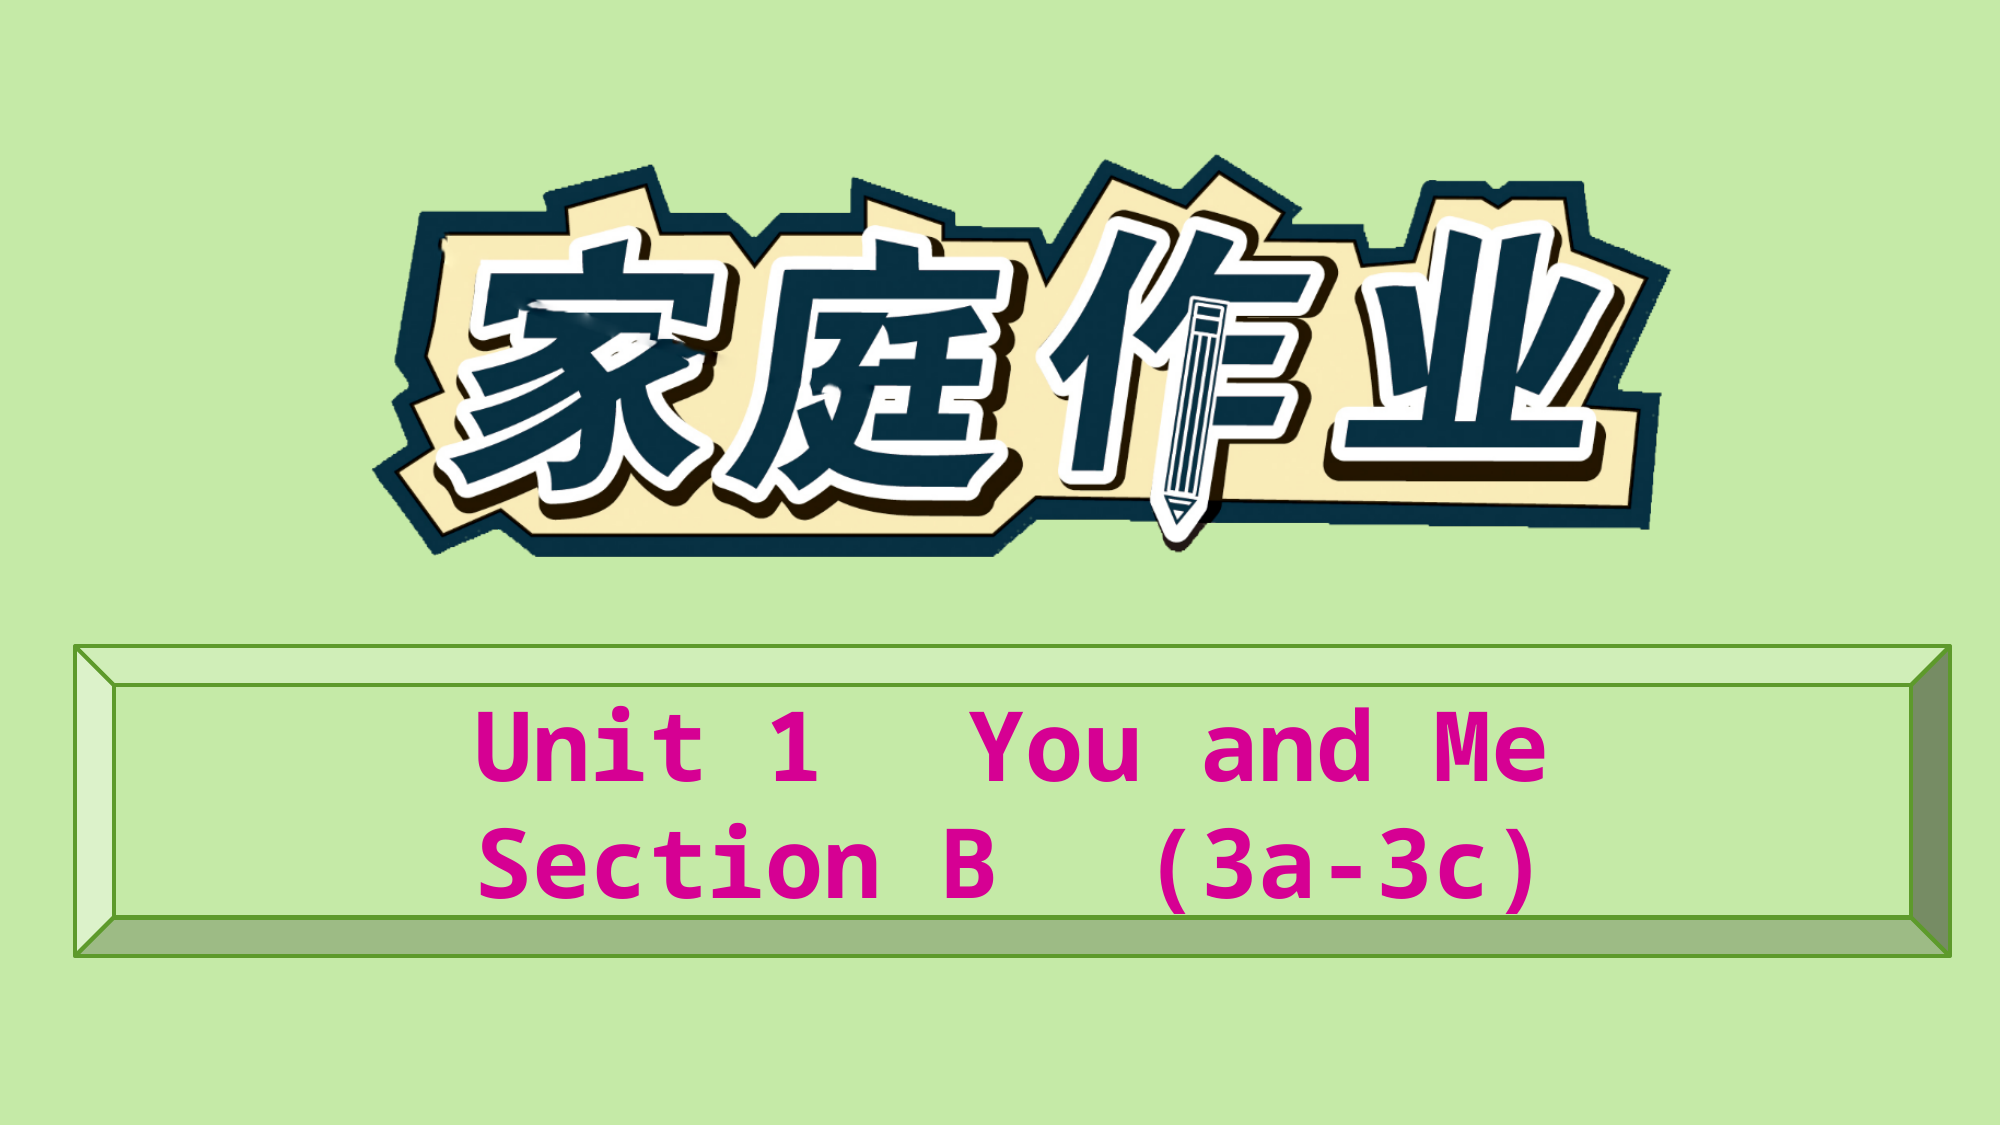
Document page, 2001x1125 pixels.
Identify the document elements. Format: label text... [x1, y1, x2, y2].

text_box Unit 1 You and Me Section B (3a-3c) [73, 644, 1952, 958]
picture [369, 87, 1675, 644]
